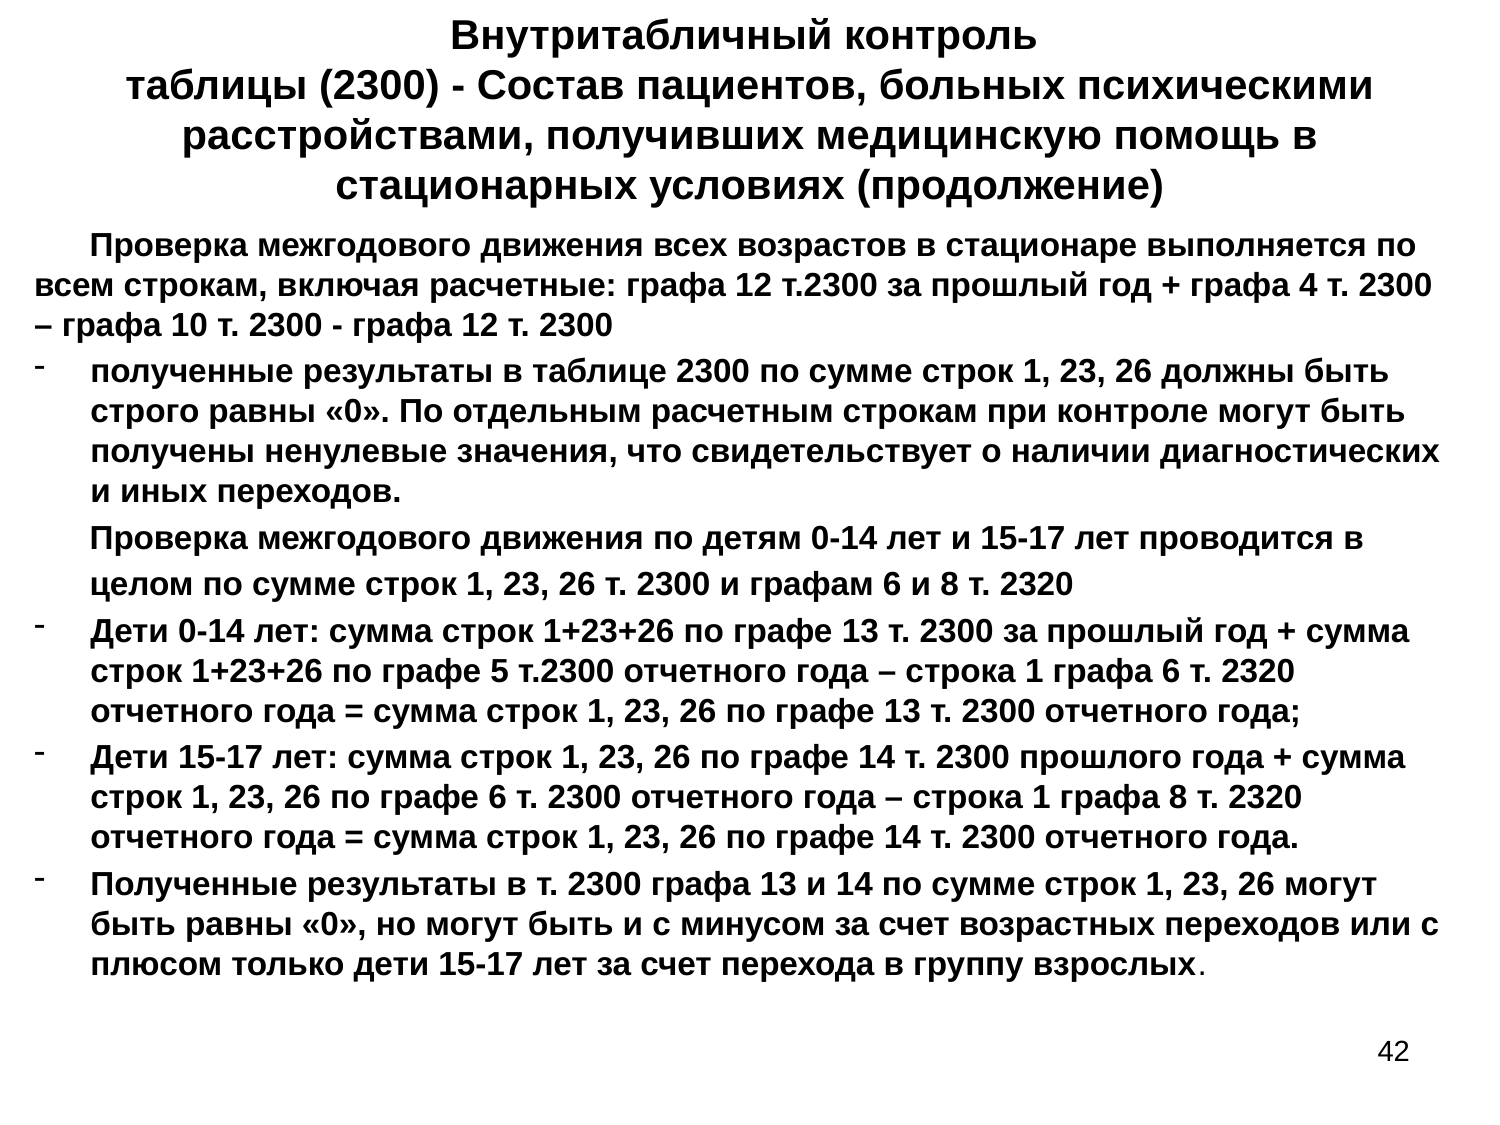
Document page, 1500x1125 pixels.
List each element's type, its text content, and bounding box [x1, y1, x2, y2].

slide_number 42 [1074, 1024, 1425, 1103]
title Внутритабличный контроль таблицы (2300) - Состав пациентов, больных психическими расстройствами, получивших медицинскую помощь в стационарных условиях (продолжение) [74, 44, 1426, 172]
list Проверка межгодового движения всех возрастов в стационаре выполняется по всем строкам, включая расчетные: графа 12 т.2300 за прошлый год + графа 4 т. 2300 – графа 10 т. 2300 - графа 12 т. 2300 полученные результаты в таблице 2300 по сумме строк 1, 23, 26 должны быть строго равны «0». По отдельным расчетным строкам при контроле могут быть получены ненулевые значения, что свидетельствует о наличии диагностических и иных переходов. Проверка межгодового движения по детям 0-14 лет и 15-17 лет проводится в целом по сумме строк 1, 23, 26 т. 2300 и графам 6 и 8 т. 2320 Дети 0-14 лет: сумма строк 1+23+26 по графе 13 т. 2300 за прошлый год + сумма строк 1+23+26 по графе 5 т.2300 отчетного года – строка 1 графа 6 т. 2320 отчетного года = сумма строк 1, 23, 26 по графе 13 т. 2300 отчетного года; Дети 15-17 лет: сумма строк 1, 23, 26 по графе 14 т. 2300 прошлого года + сумма строк 1, 23, 26 по графе 6 т. 2300 отчетного года – строка 1 графа 8 т. 2320 отчетного года = сумма строк 1, 23, 26 по графе 14 т. 2300 отчетного года. Полученные результаты в т. 2300 графа 13 и 14 по сумме строк 1, 23, 26 могут быть равны «0», но могут быть и с минусом за счет возрастных переходов или с плюсом только дети 15-17 лет за счет перехода в группу взрослых. [18, 215, 1467, 1043]
